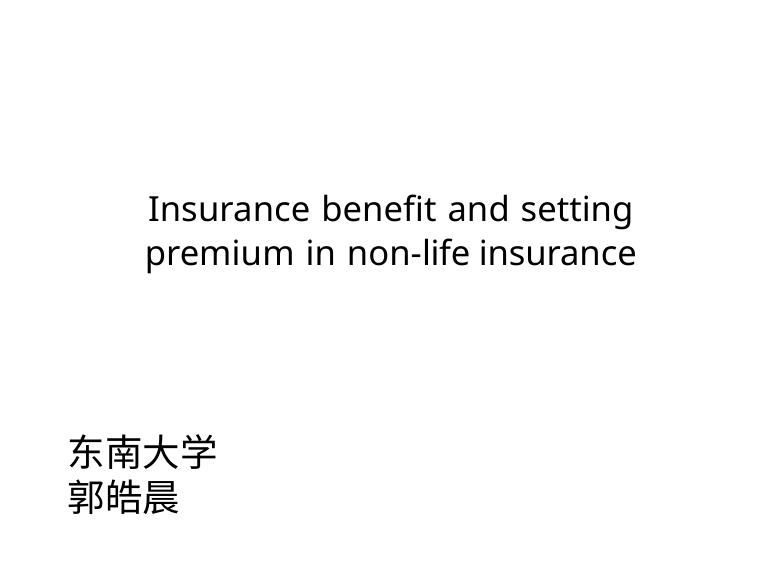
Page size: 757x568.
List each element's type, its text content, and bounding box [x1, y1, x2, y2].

text_box 东南大学 郭皓晨 [53, 421, 254, 527]
title Insurance benefit and setting premium in non-life insurance [65, 180, 715, 276]
